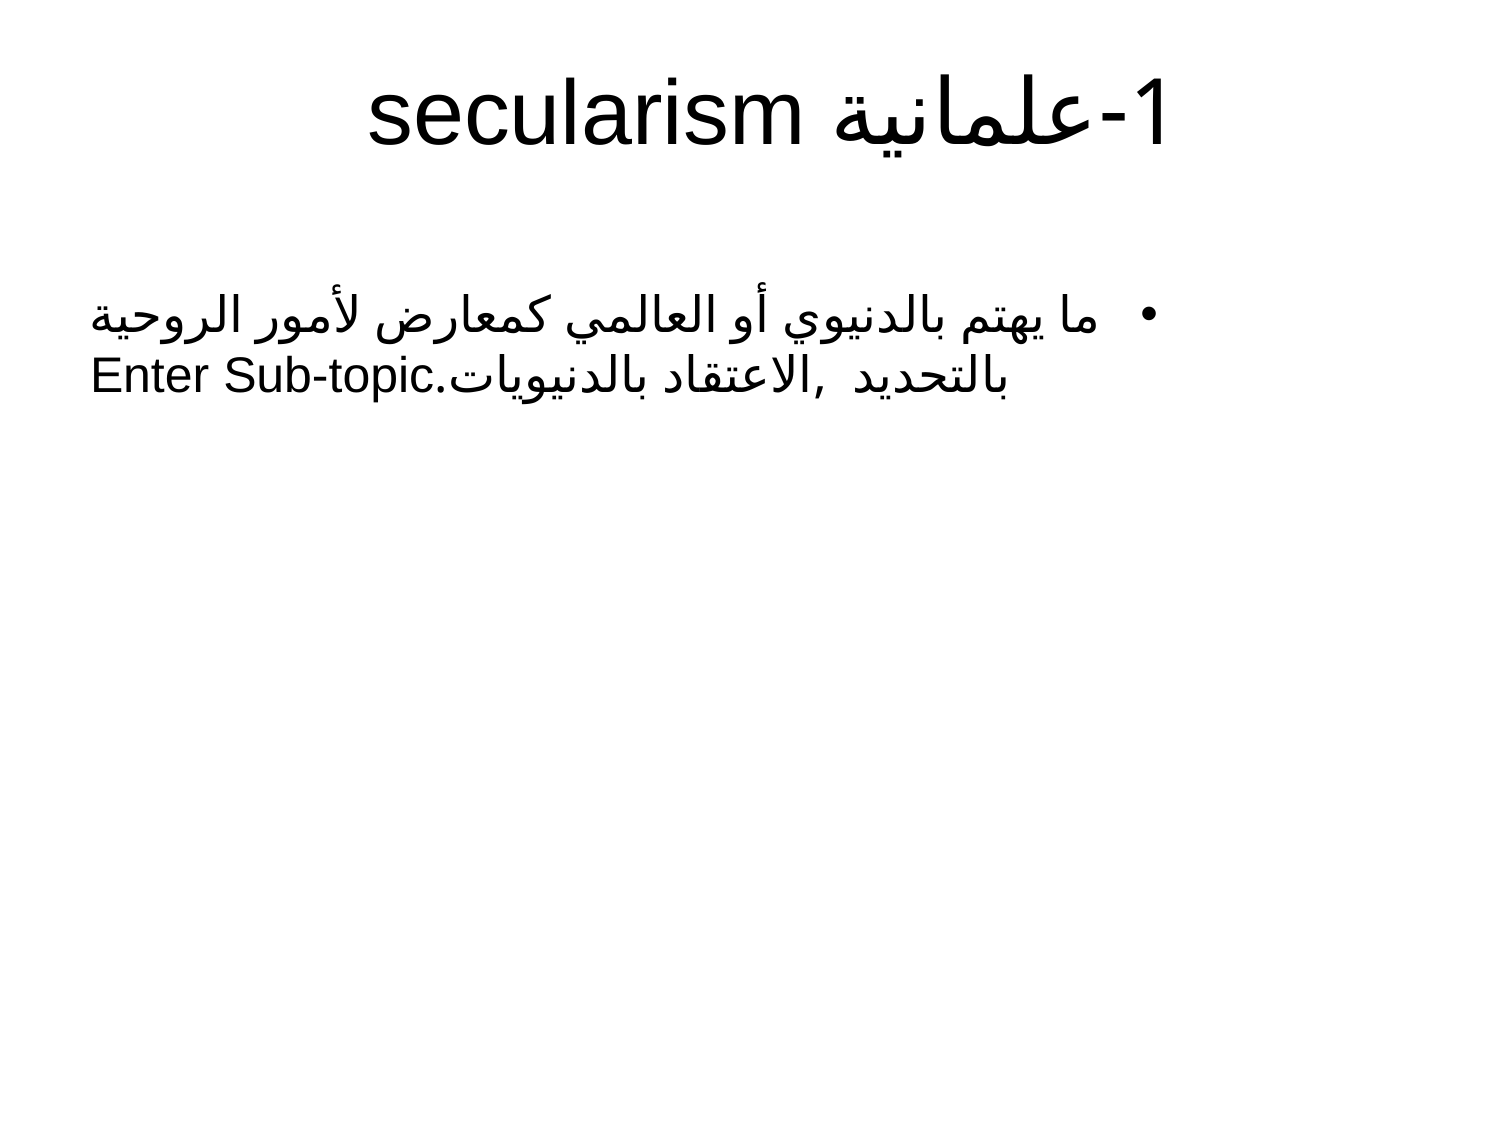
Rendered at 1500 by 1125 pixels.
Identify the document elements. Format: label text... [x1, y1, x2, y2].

list ما يهتم بالدنيوي أو العالمي كمعارض لأمور الروحية بالتحديد ,الاعتقاد بالدنيويات.Enter Sub-topic [75, 275, 1425, 929]
title 1-علمانية secularism [75, 6, 1425, 210]
